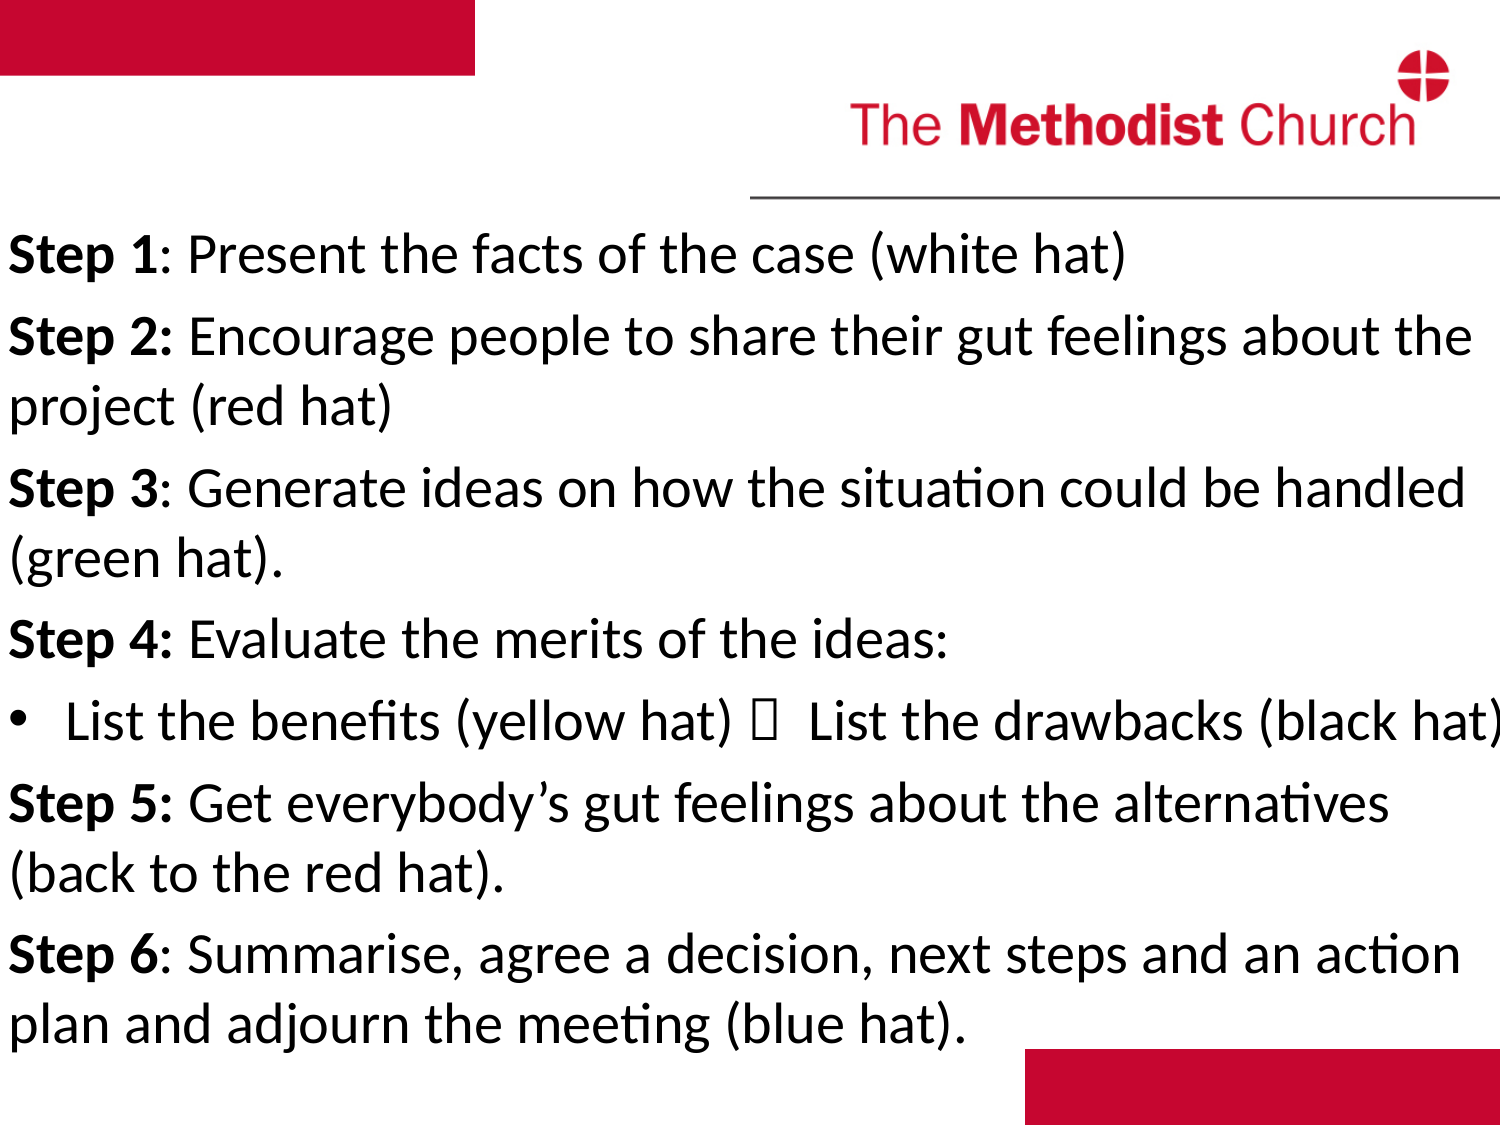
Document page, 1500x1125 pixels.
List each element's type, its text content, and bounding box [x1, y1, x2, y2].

picture [750, 0, 1500, 208]
list Step 1: Present the facts of the case (white hat) Step 2: Encourage people to share their gut feelings about the project (red hat) Step 3: Generate ideas on how the situation could be handled (green hat). Step 4: Evaluate the merits of the ideas: List the benefits (yellow hat)  List the drawbacks (black hat) Step 5: Get everybody’s gut feelings about the alternatives (back to the red hat). Step 6: Summarise, agree a decision, next steps and an action plan and adjourn the meeting (blue hat). [0, 208, 1500, 1059]
